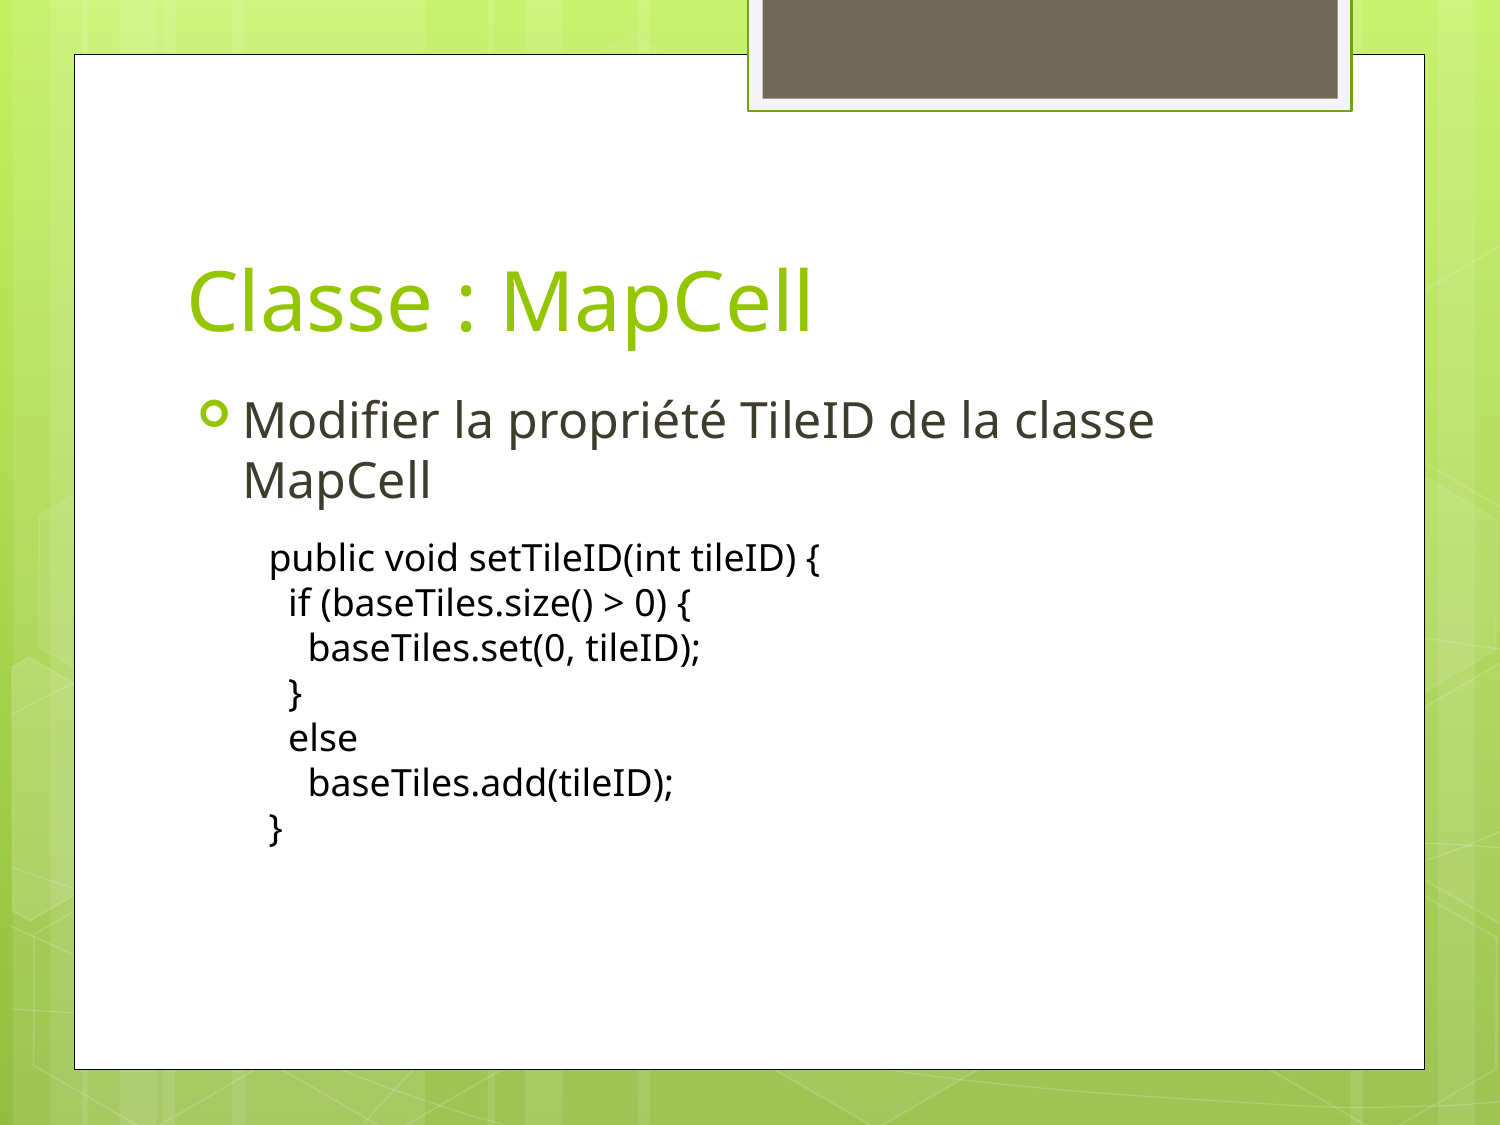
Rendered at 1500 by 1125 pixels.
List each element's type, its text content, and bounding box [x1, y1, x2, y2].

list Modifier la propriété TileID de la classe MapCell [171, 381, 1283, 957]
text_box public void setTileID(int tileID) { if (baseTiles.size() > 0) { baseTiles.set(0, tileID); } else baseTiles.add(tileID); } [253, 527, 916, 857]
title Classe : MapCell [171, 168, 1324, 357]
